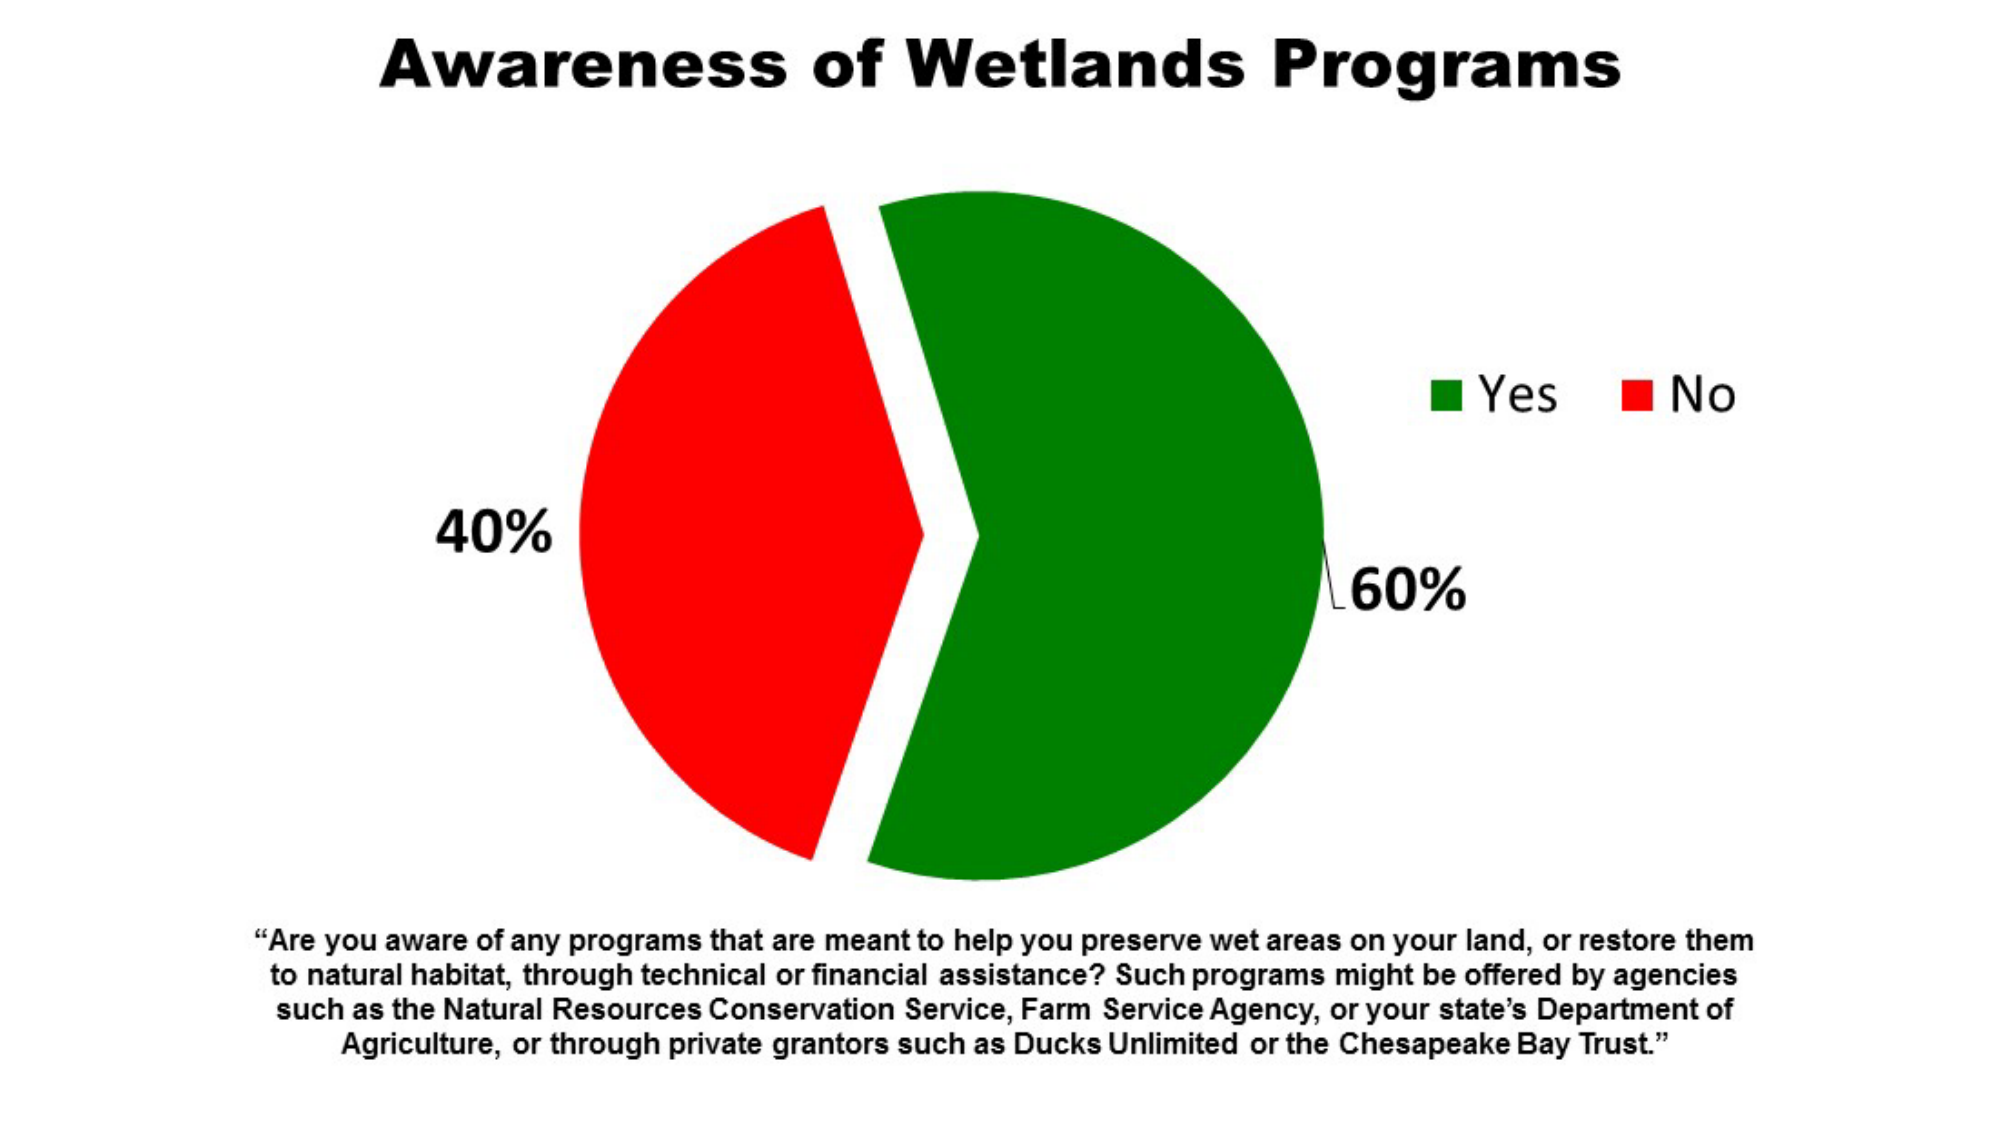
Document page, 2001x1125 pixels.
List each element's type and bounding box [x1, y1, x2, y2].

picture [129, 0, 1871, 1096]
